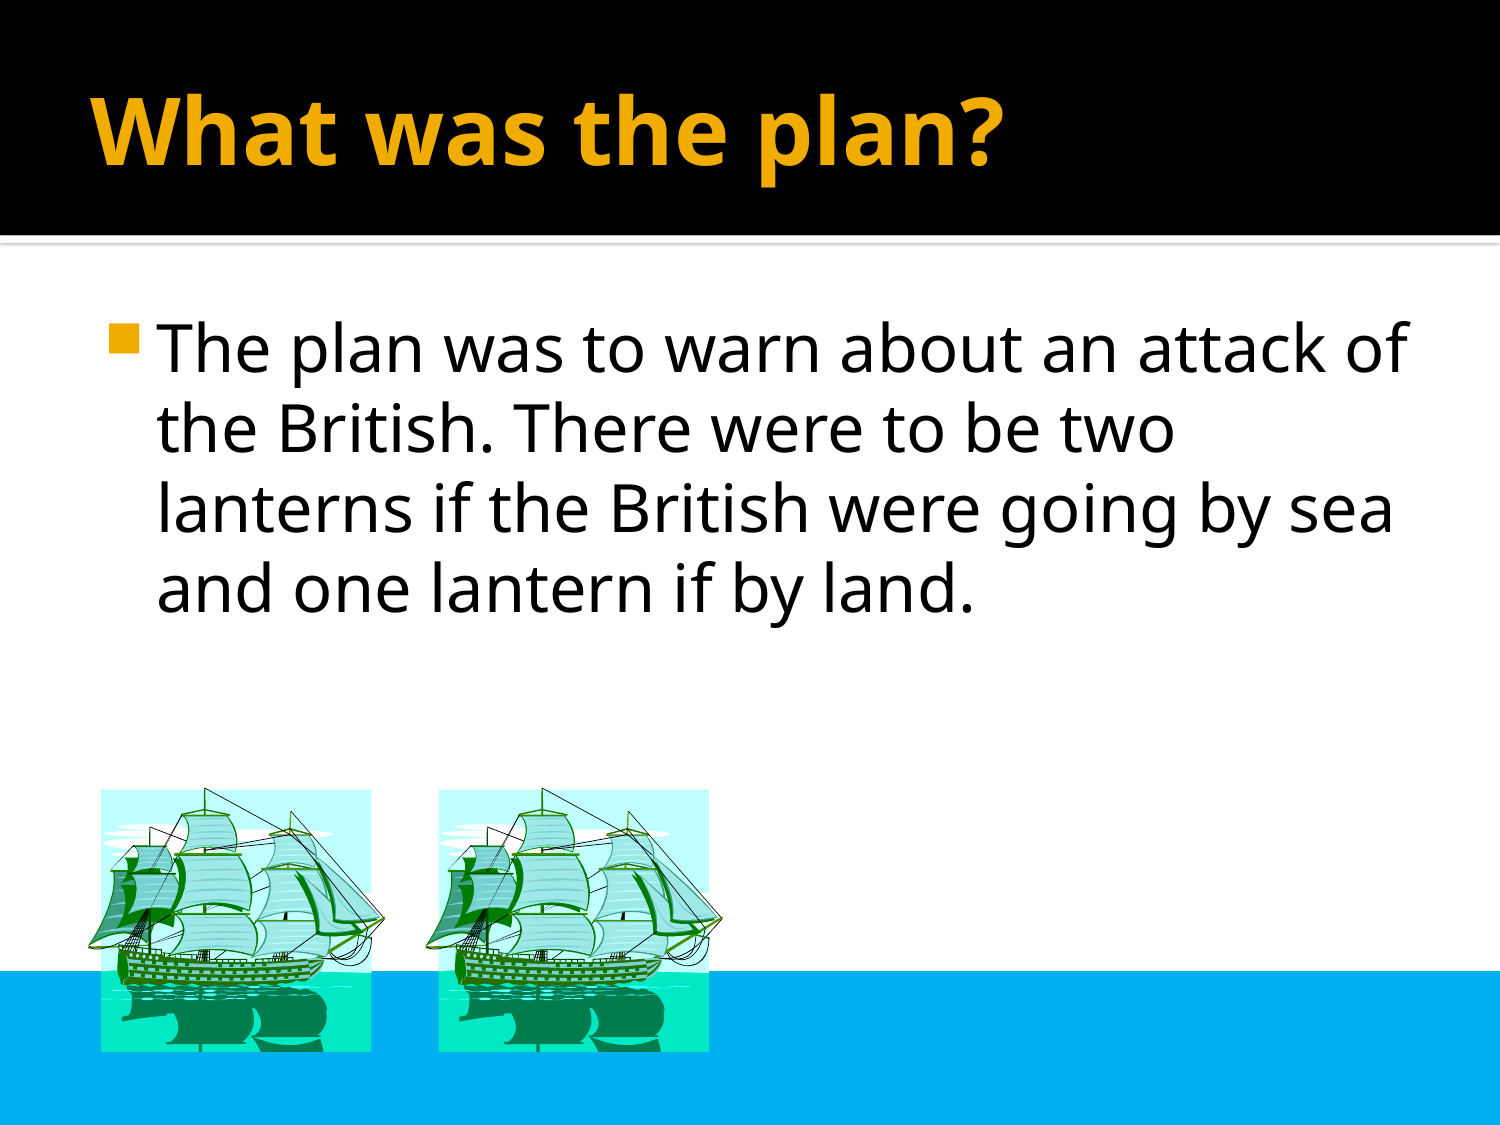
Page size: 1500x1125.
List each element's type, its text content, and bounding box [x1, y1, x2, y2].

picture [424, 787, 724, 1051]
list The plan was to warn about an attack of the British. There were to be two lanterns if the British were going by sea and one lantern if by land. [75, 291, 1425, 1050]
picture [87, 787, 387, 1051]
title What was the plan? [75, 25, 1425, 231]
text_box [0, 971, 1500, 1125]
